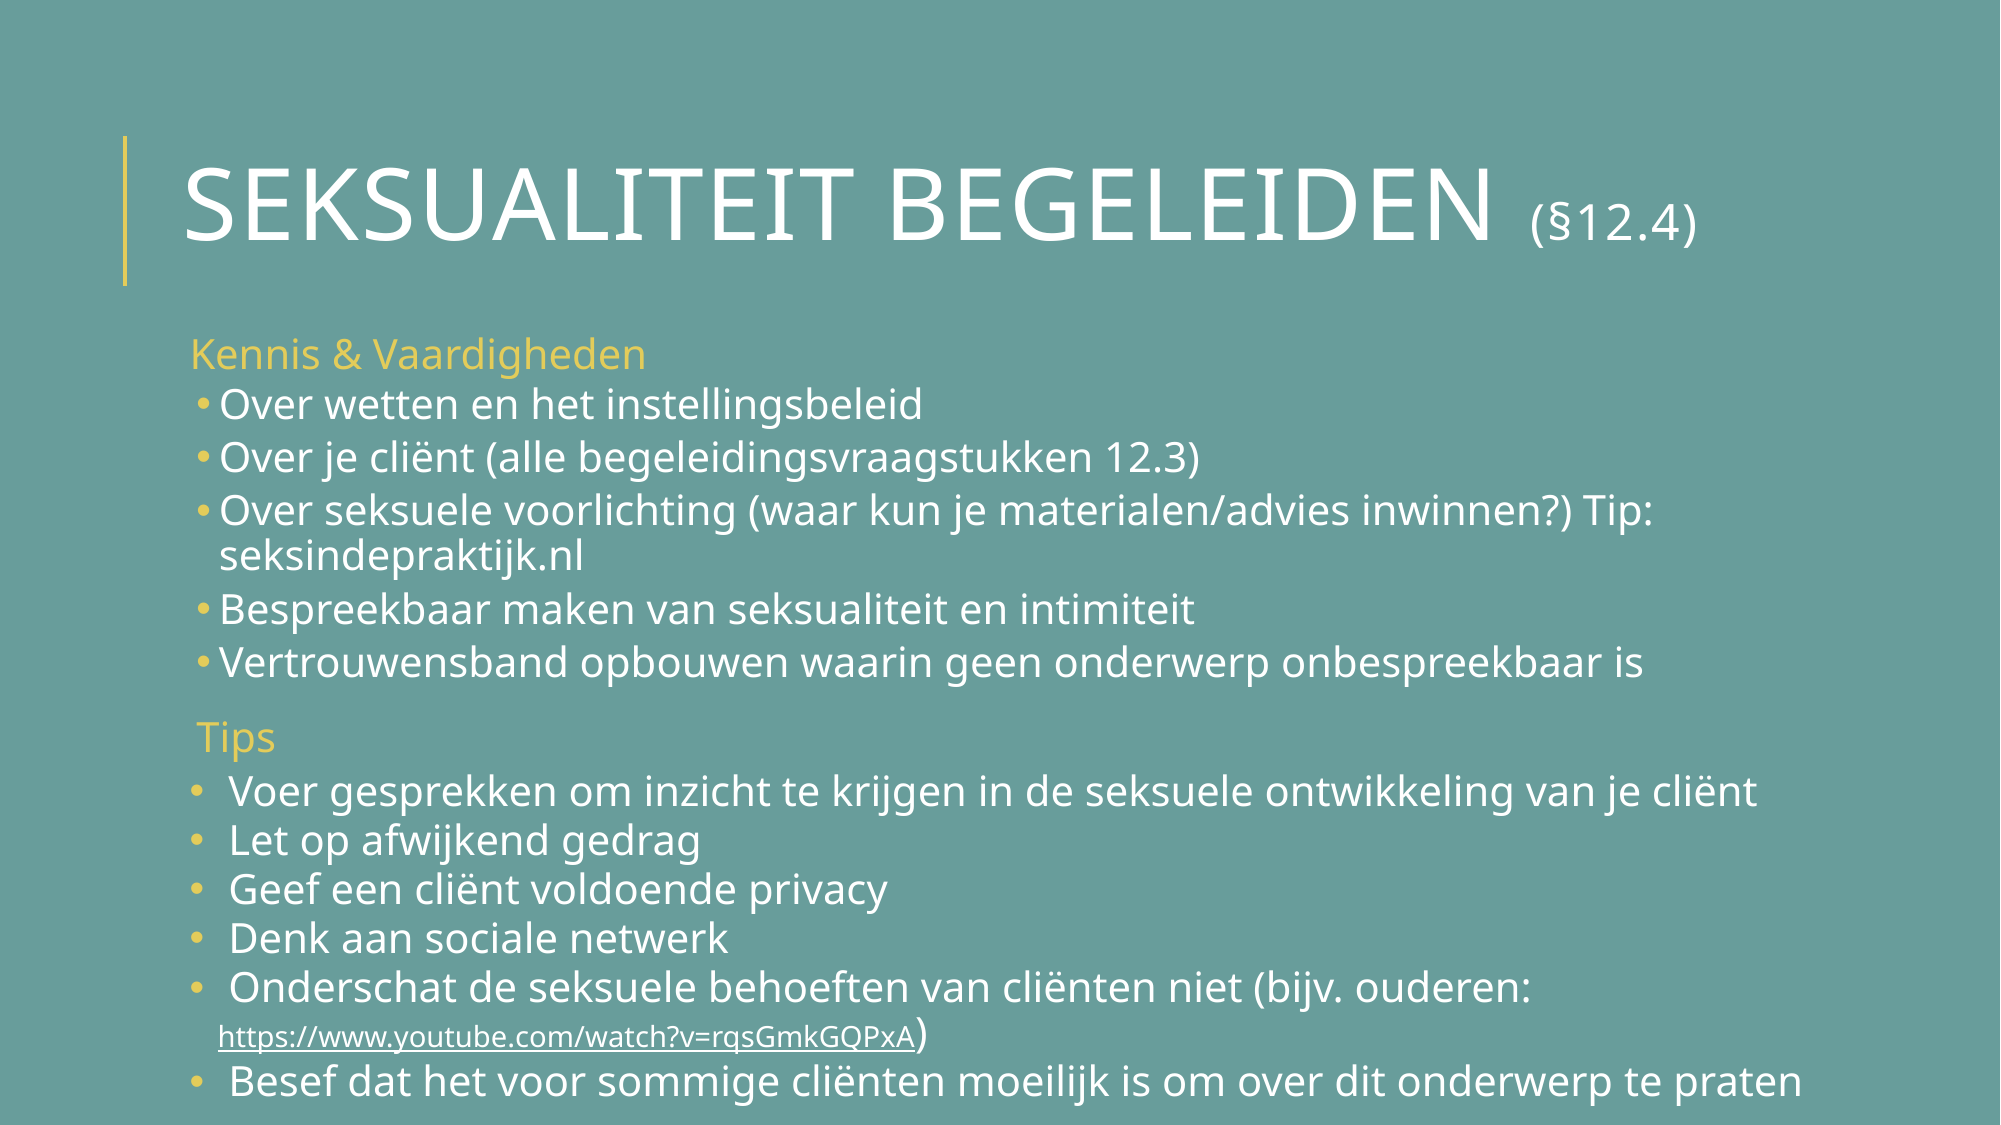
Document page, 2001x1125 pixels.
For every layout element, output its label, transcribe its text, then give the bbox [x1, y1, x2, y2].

list Kennis & Vaardigheden Over wetten en het instellingsbeleid Over je cliënt (alle begeleidingsvraagstukken 12.3) Over seksuele voorlichting (waar kun je materialen/advies inwinnen?) Tip: seksindepraktijk.nl Bespreekbaar maken van seksualiteit en intimiteit Vertrouwensband opbouwen waarin geen onderwerp onbespreekbaar is Tips Voer gesprekken om inzicht te krijgen in de seksuele ontwikkeling van je cliënt Let op afwijkend gedrag Geef een cliënt voldoende privacy Denk aan sociale netwerk Onderschat de seksuele behoeften van cliënten niet (bijv. ouderen: https://www.youtube.com/watch?v=rqsGmkGQPxA) Besef dat het voor sommige cliënten moeilijk is om over dit onderwerp te praten [168, 326, 1967, 1041]
title Seksualiteit begeleiden (§12.4) [168, 138, 1763, 286]
